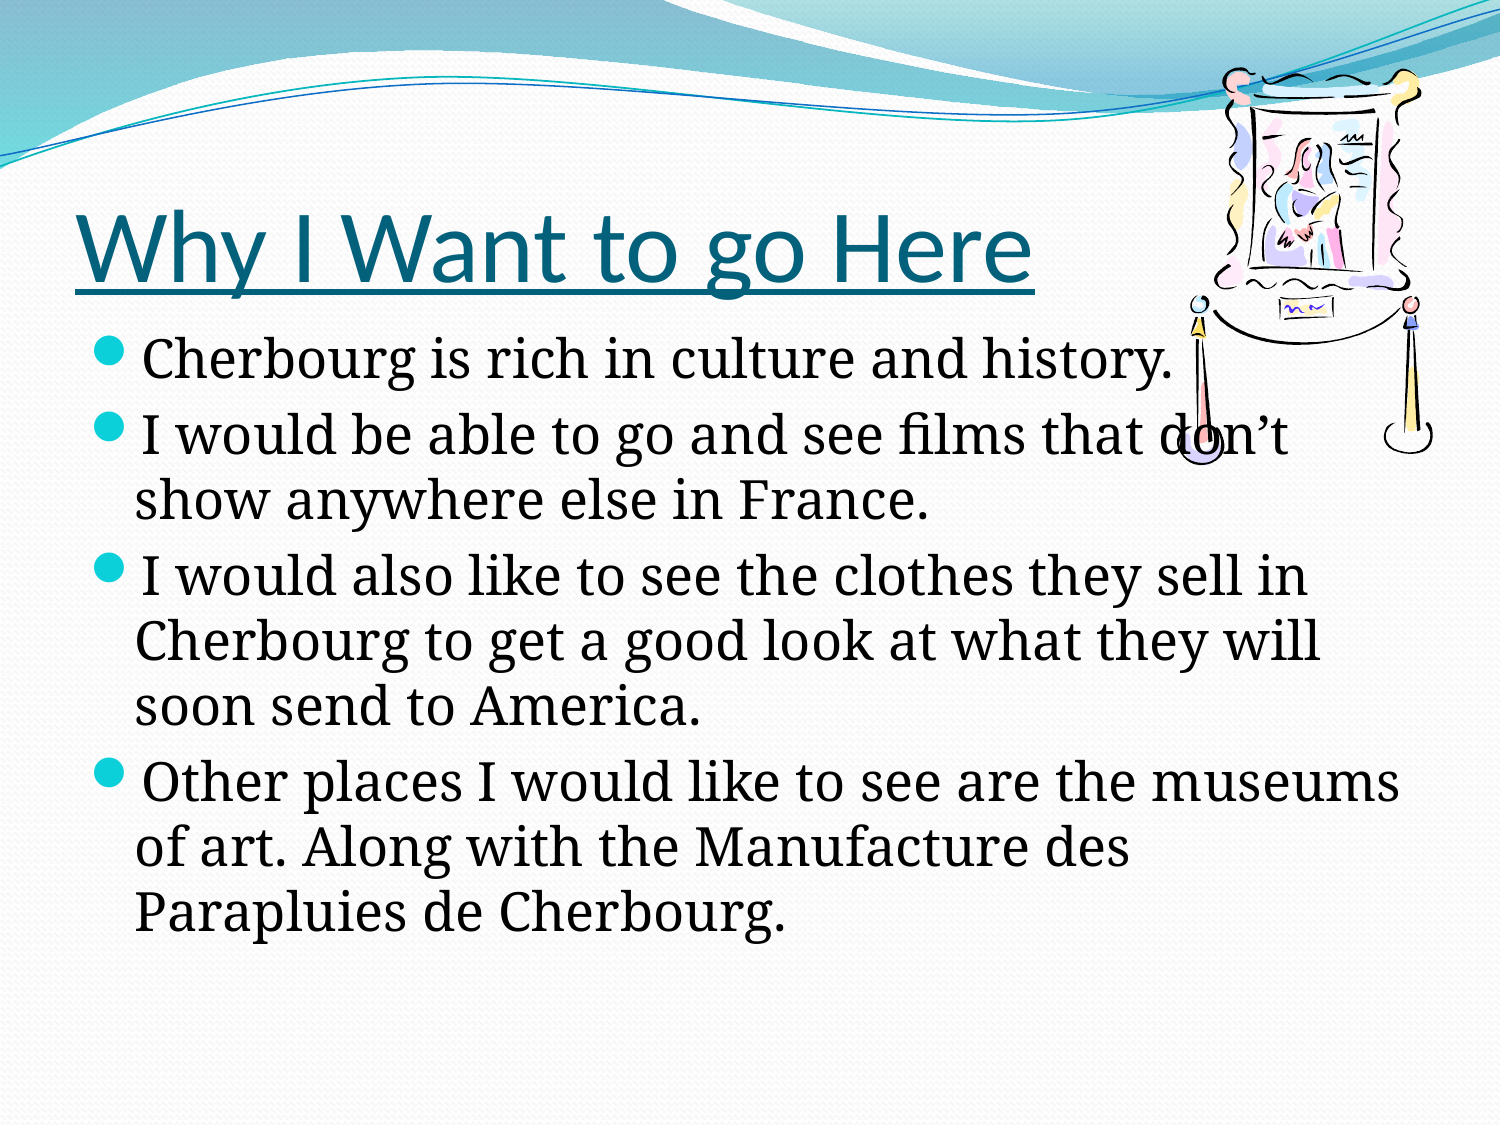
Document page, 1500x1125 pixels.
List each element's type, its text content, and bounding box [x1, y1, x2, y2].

title Why I Want to go Here [75, 115, 1167, 303]
list Cherbourg is rich in culture and history. I would be able to go and see films that don’t show anywhere else in France. I would also like to see the clothes they sell in Cherbourg to get a good look at what they will soon send to America. Other places I would like to see are the museums of art. Along with the Manufacture des Parapluies de Cherbourg. [75, 317, 1425, 1038]
picture [1174, 62, 1438, 471]
